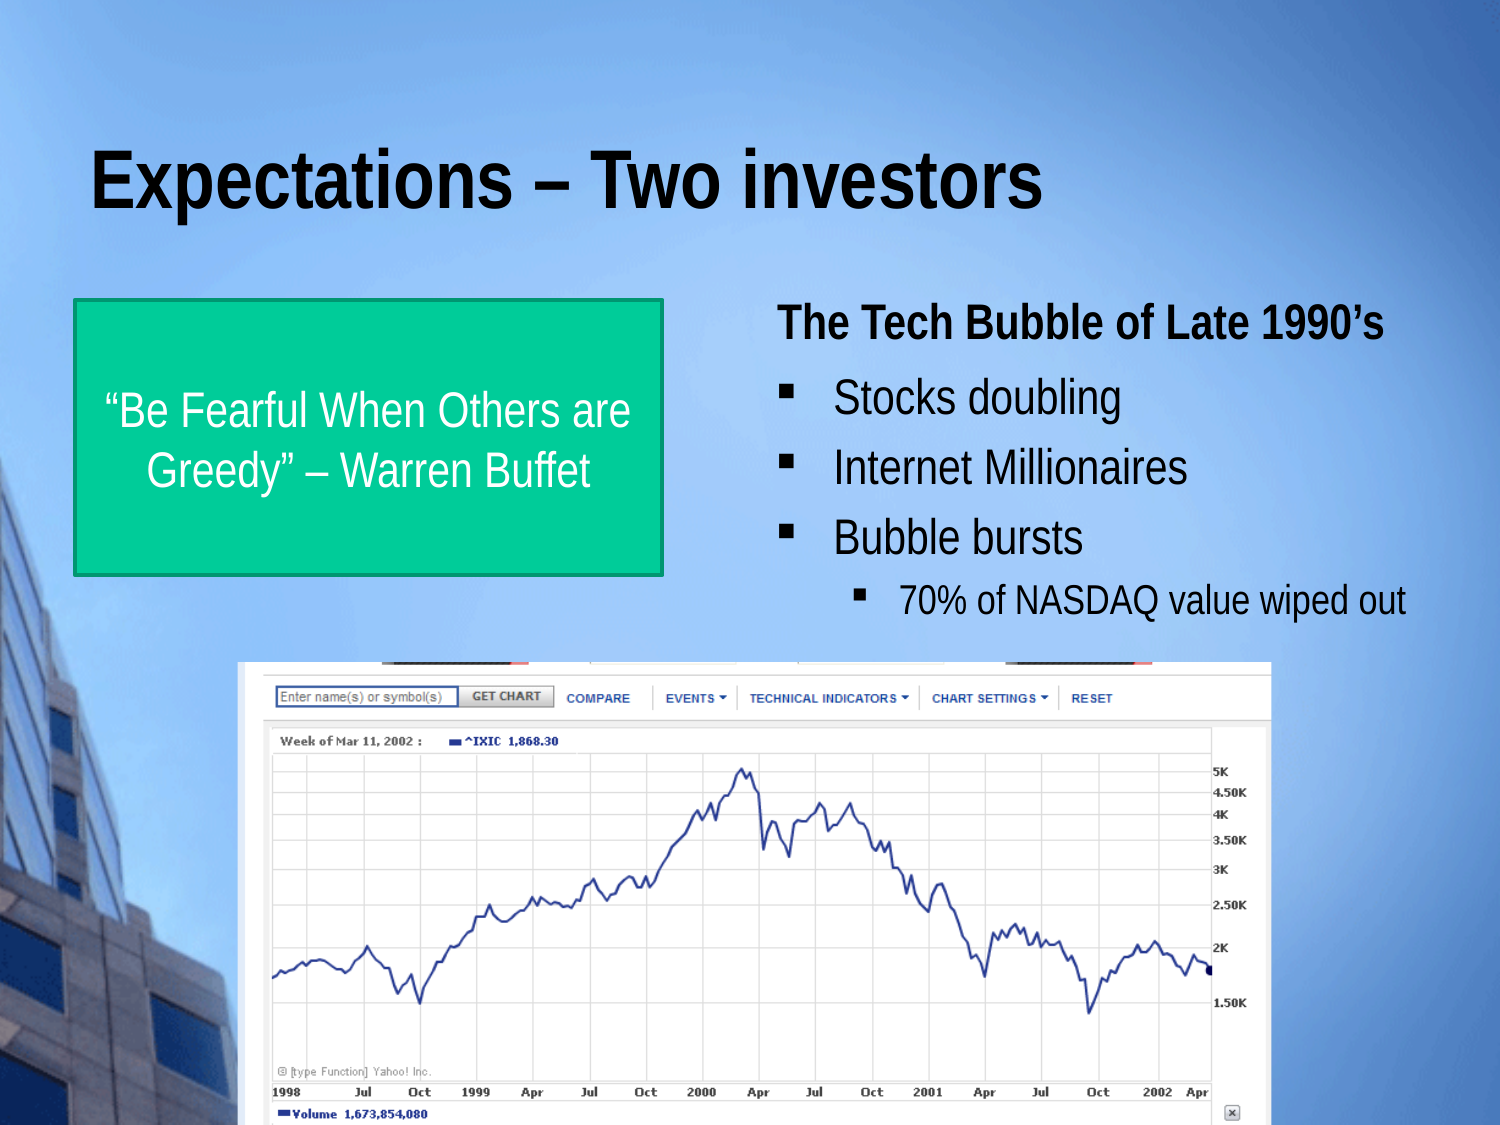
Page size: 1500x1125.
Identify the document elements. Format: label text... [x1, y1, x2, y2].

title Expectations – Two investors [74, 44, 1426, 233]
picture [0, 0, 1500, 1125]
list Stocks doubling Internet Millionaires Bubble bursts 70% of NASDAQ value wiped out [761, 356, 1426, 1006]
list The Tech Bubble of Late 1990’s [761, 251, 1426, 356]
text_box “Be Fearful When Others are Greedy” – Warren Buffet [73, 298, 664, 577]
